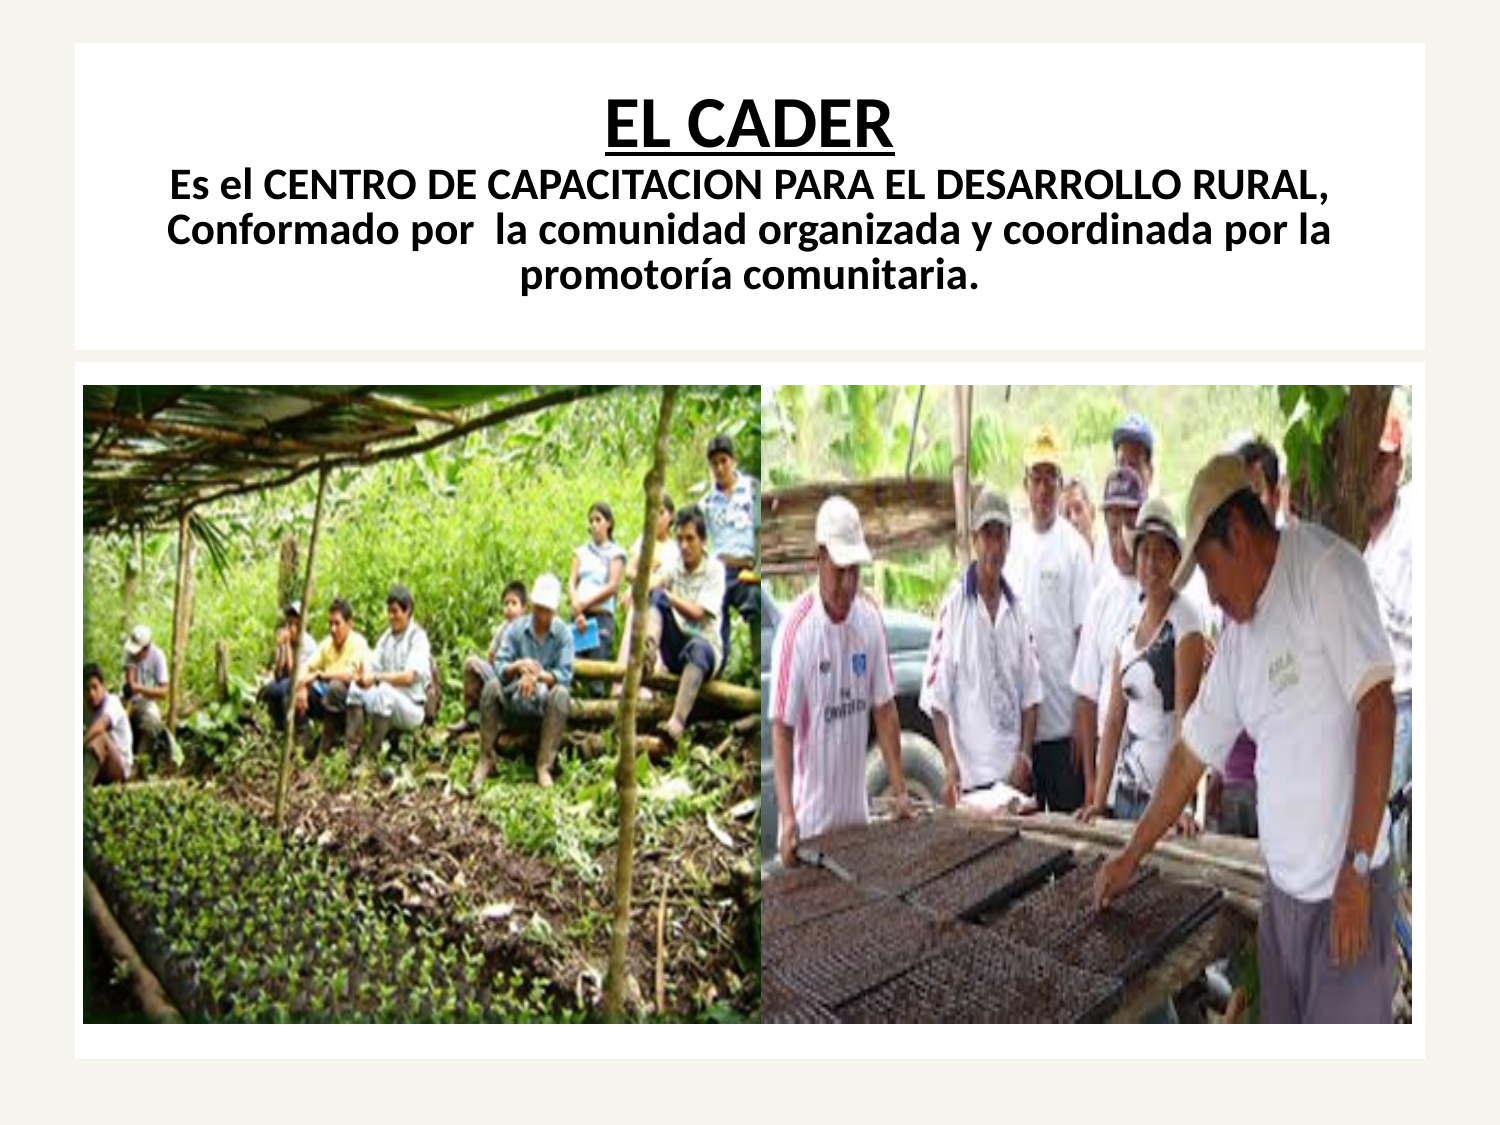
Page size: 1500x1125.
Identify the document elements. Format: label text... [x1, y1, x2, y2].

picture [83, 385, 1412, 1024]
title EL CADER Es el CENTRO DE CAPACITACION PARA EL DESARROLLO RURAL, Conformado por la comunidad organizada y coordinada por la promotoría comunitaria. [75, 42, 1425, 350]
list [75, 361, 1425, 1059]
